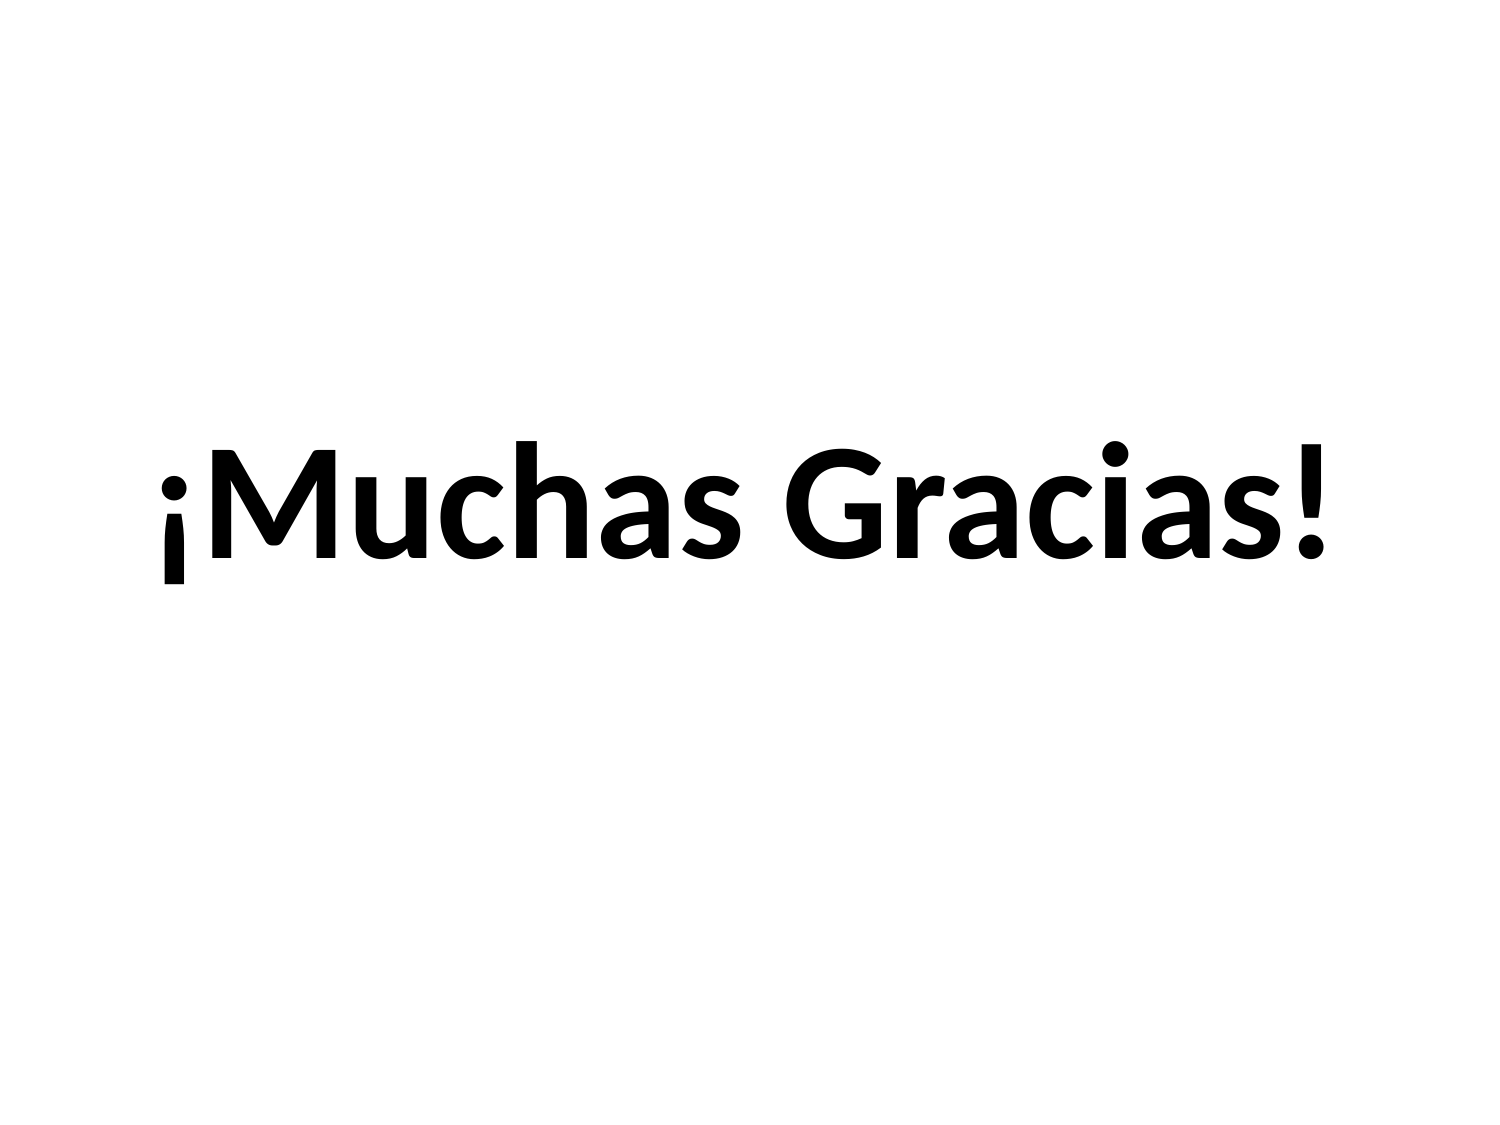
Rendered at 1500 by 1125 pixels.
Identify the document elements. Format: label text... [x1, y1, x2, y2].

text_box ¡Muchas Gracias! [41, 384, 1447, 690]
